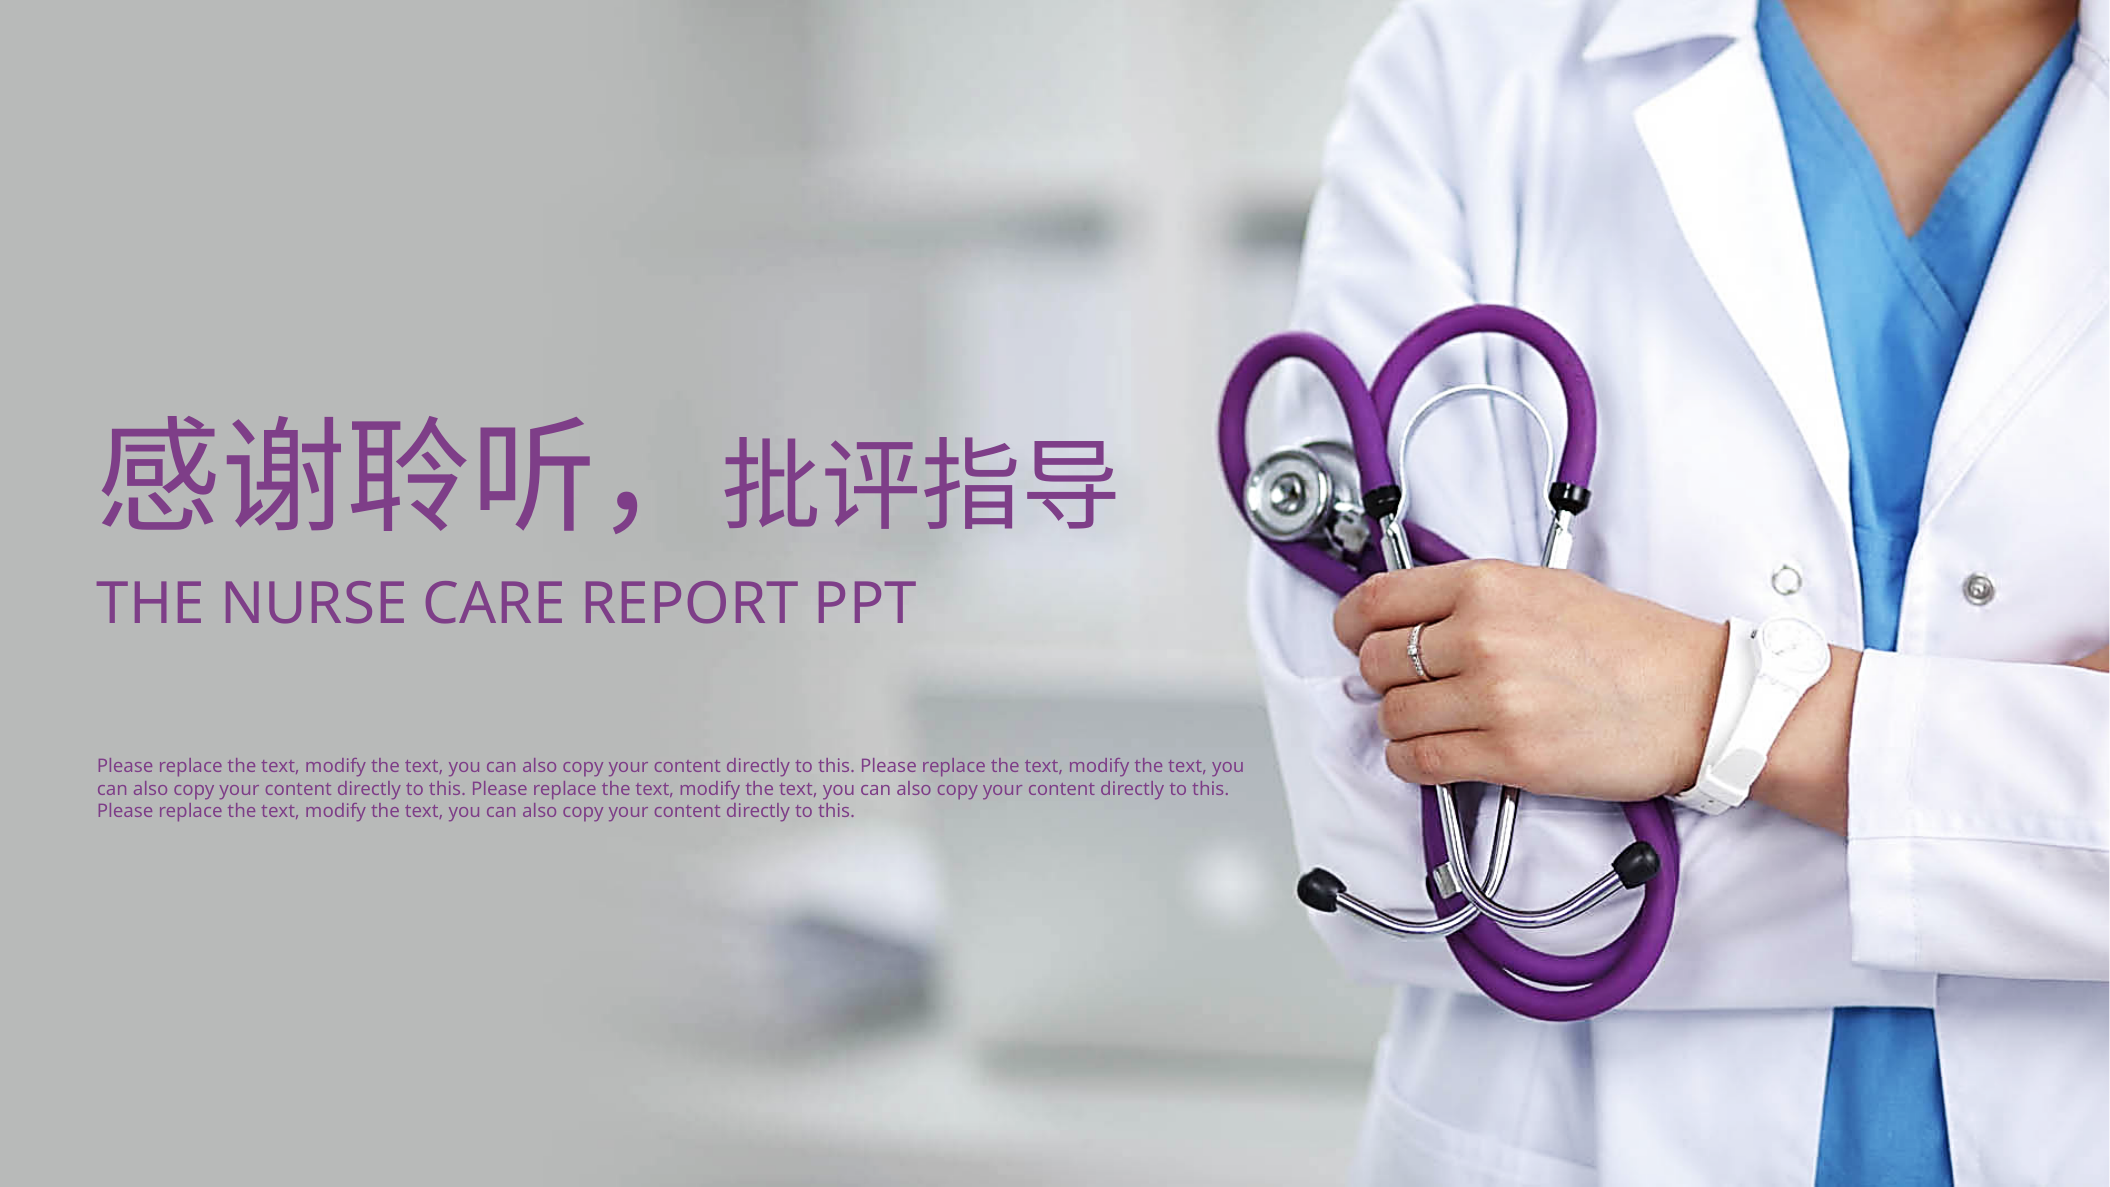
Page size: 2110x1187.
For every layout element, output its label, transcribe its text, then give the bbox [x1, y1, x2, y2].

text_box [0, 0, 2110, 1187]
text_box THE NURSE CARE REPORT PPT [96, 564, 1433, 636]
text_box Please replace the text, modify the text, you can also copy your content directly to this. Please replace the text, modify the text, you can also copy your content directly to this. Please replace the text, modify the text, you can also copy your content directly to this. Please replace the text, modify the text, you can also copy your content directly to this. [96, 754, 1260, 822]
text_box 感谢聆听，批评指导 [96, 396, 1243, 547]
